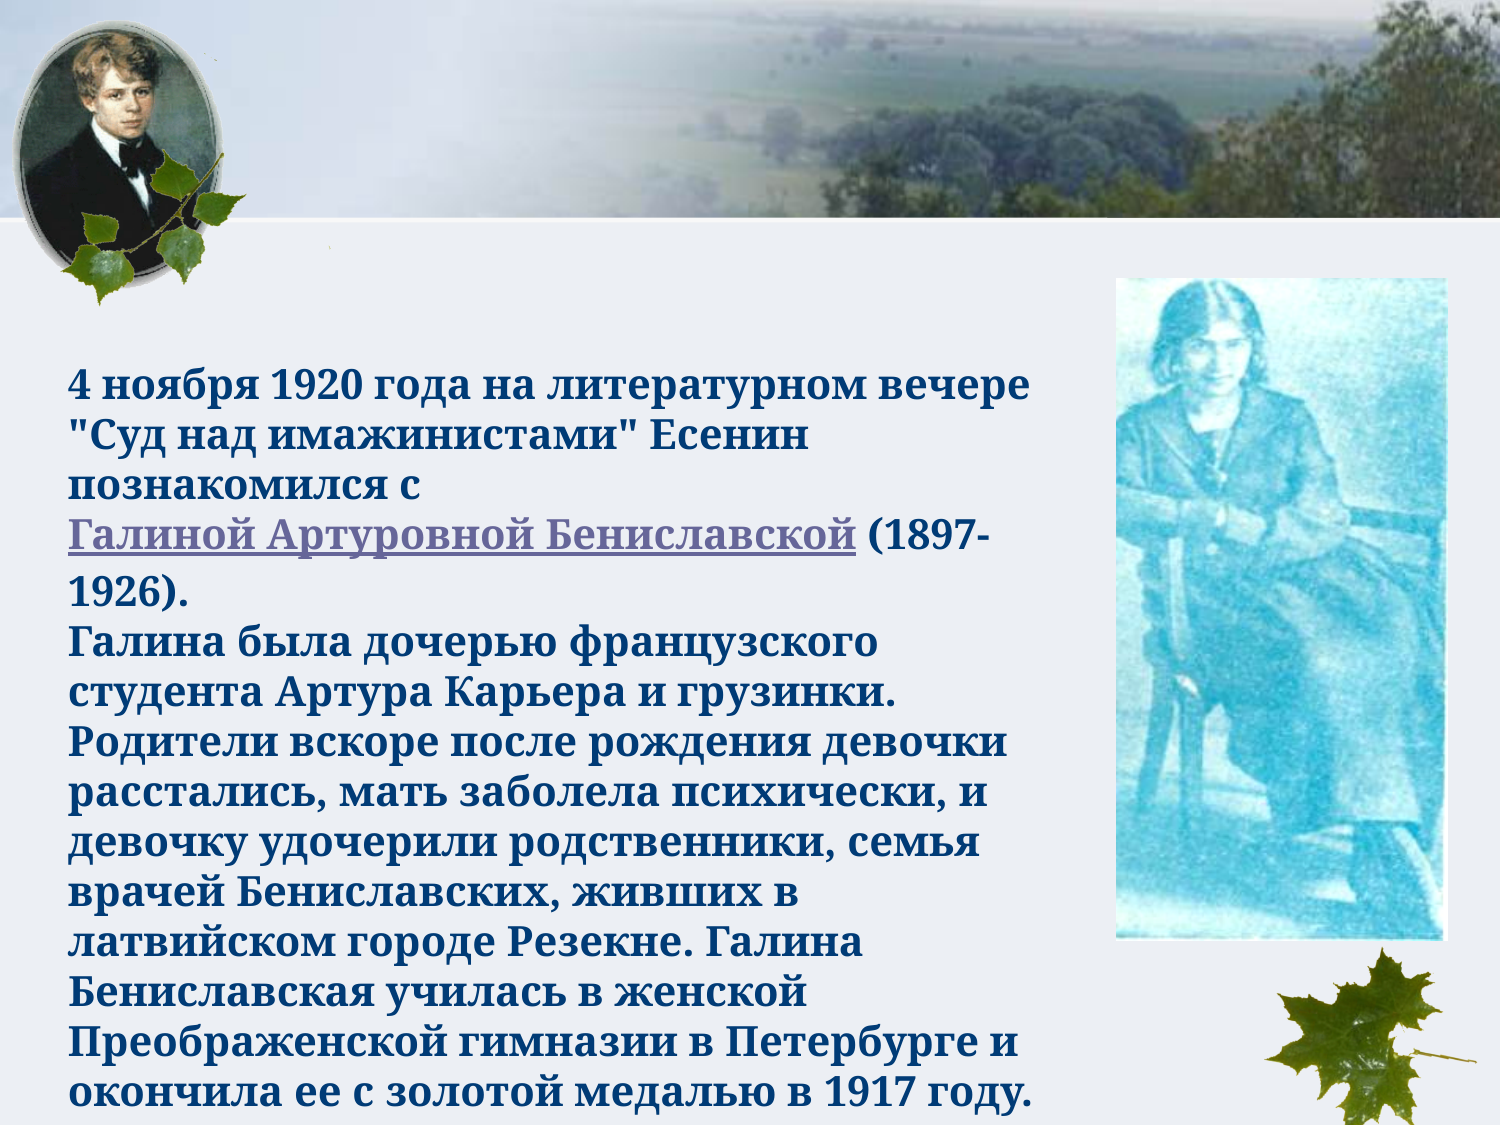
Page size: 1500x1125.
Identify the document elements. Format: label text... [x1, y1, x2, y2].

text_box 4 ноября 1920 года на литературном вечере "Суд над имажинистами" Есенин познакомился с Галиной Артуровной Бениславской (1897-1926). Галина была дочерью французского студента Артура Карьера и грузинки. Родители вскоре после рождения девочки расстались, мать заболела психически, и девочку удочерили родственники, семья врачей Бениславских, живших в латвийском городе Резекне. Галина Бениславская училась в женской Преображенской гимназии в Петербурге и окончила ее с золотой медалью в 1917 году. [53, 350, 1081, 1125]
picture [0, 0, 1500, 1125]
